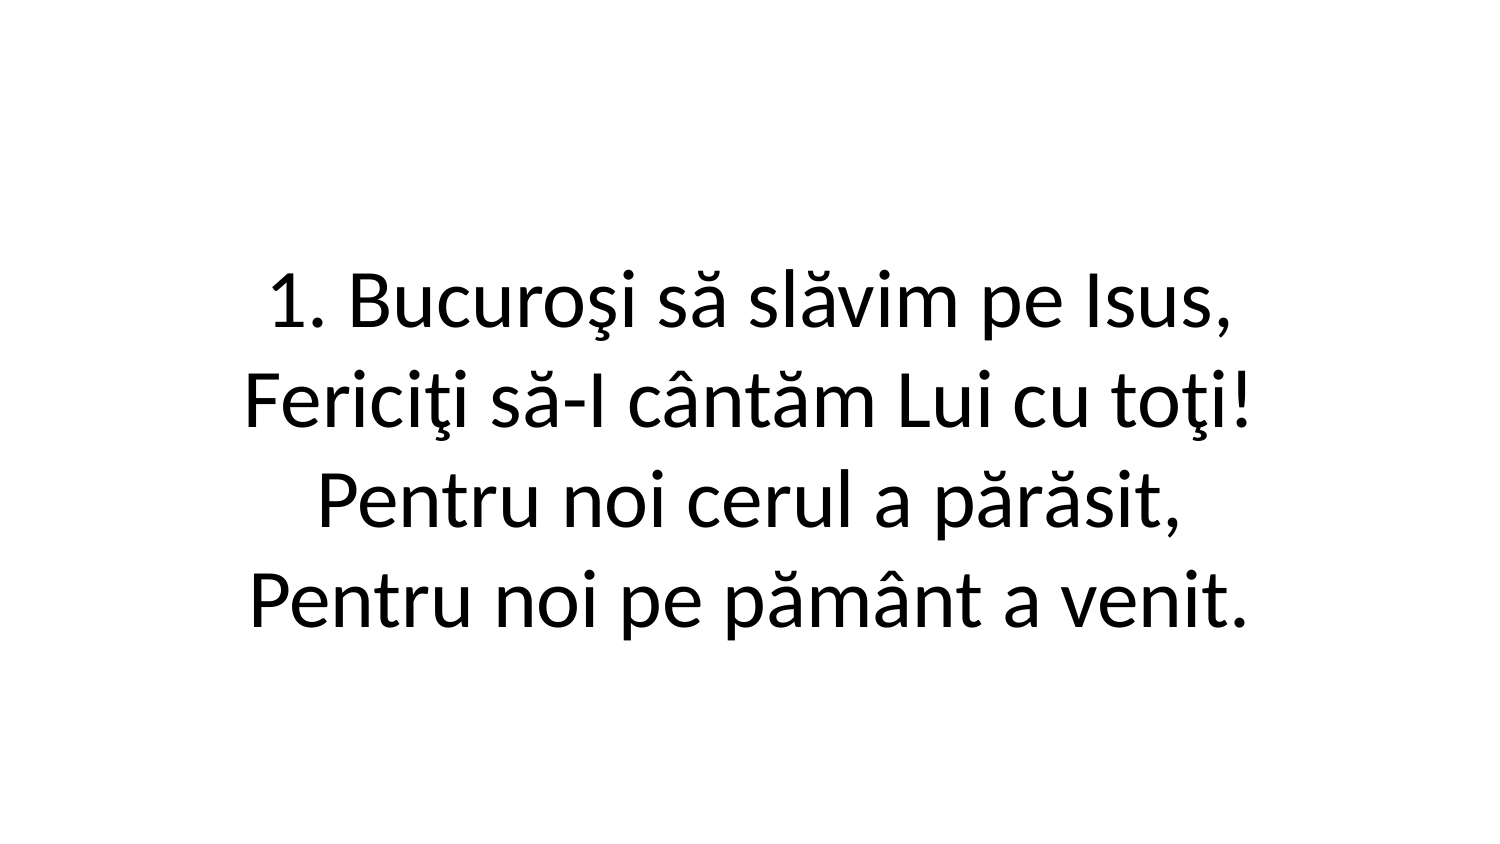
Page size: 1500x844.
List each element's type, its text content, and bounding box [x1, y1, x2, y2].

text_box 1. Bucuroşi să slăvim pe Isus, Fericiţi să-I cântăm Lui cu toţi! Pentru noi cerul a părăsit, Pentru noi pe pământ a venit. [228, 192, 1272, 652]
